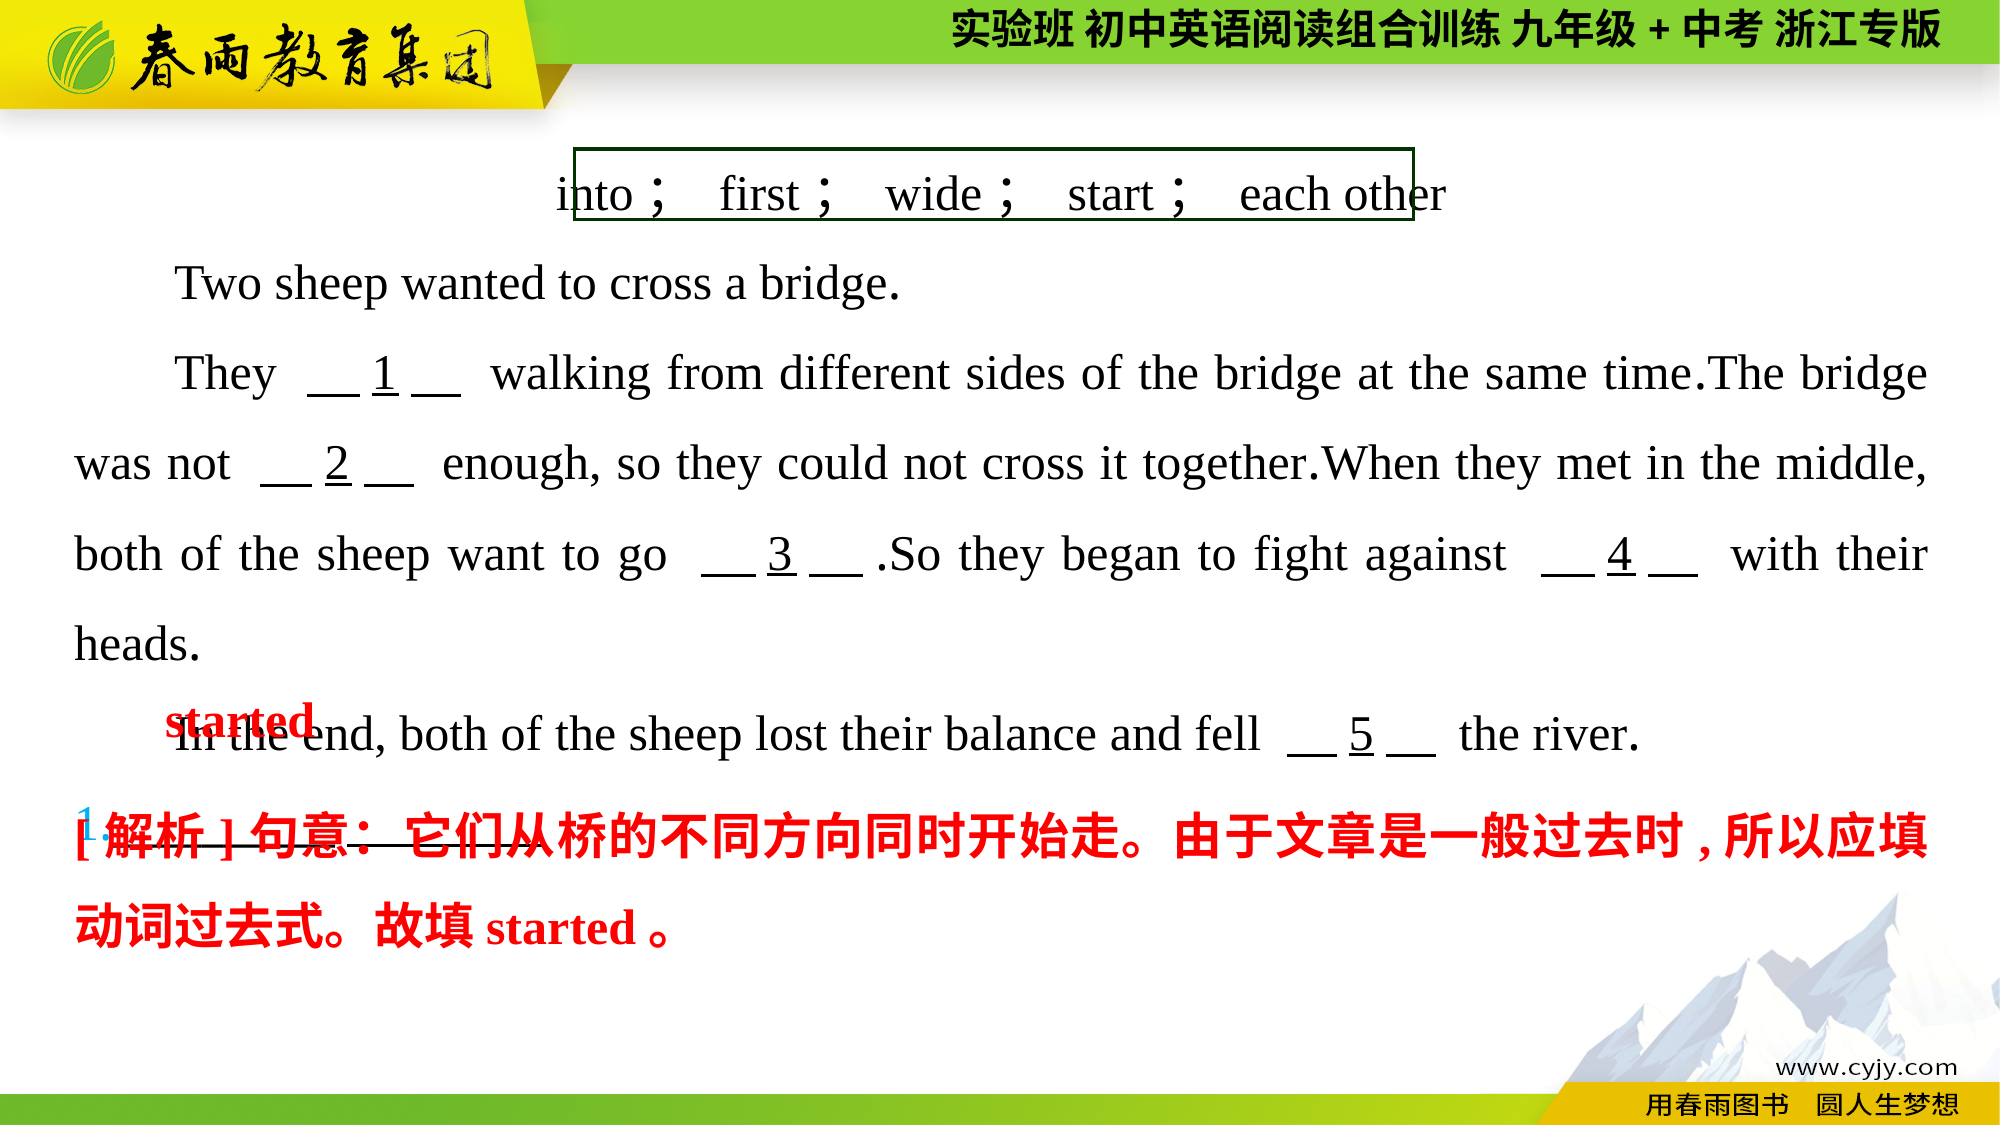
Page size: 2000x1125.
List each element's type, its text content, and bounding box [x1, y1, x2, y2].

list into； first； wide； start； each other Two sheep wanted to cross a bridge. They 1 walking from different sides of the bridge at the same time.The bridge was not 2 enough, so they could not cross it together.When they met in the middle, both of the sheep want to go 3 .So they began to fight against 4 with their heads. In the end, both of the sheep lost their balance and fell 5 the river. 1.__________ [59, 122, 1944, 766]
picture [0, 0, 2000, 1125]
text_box started [150, 680, 331, 756]
text_box [解析]句意：它们从桥的不同方向同时开始走。由于文章是一般过去时,所以应填动词过去式。故填started。 [59, 766, 1944, 962]
text_box [574, 148, 1414, 220]
